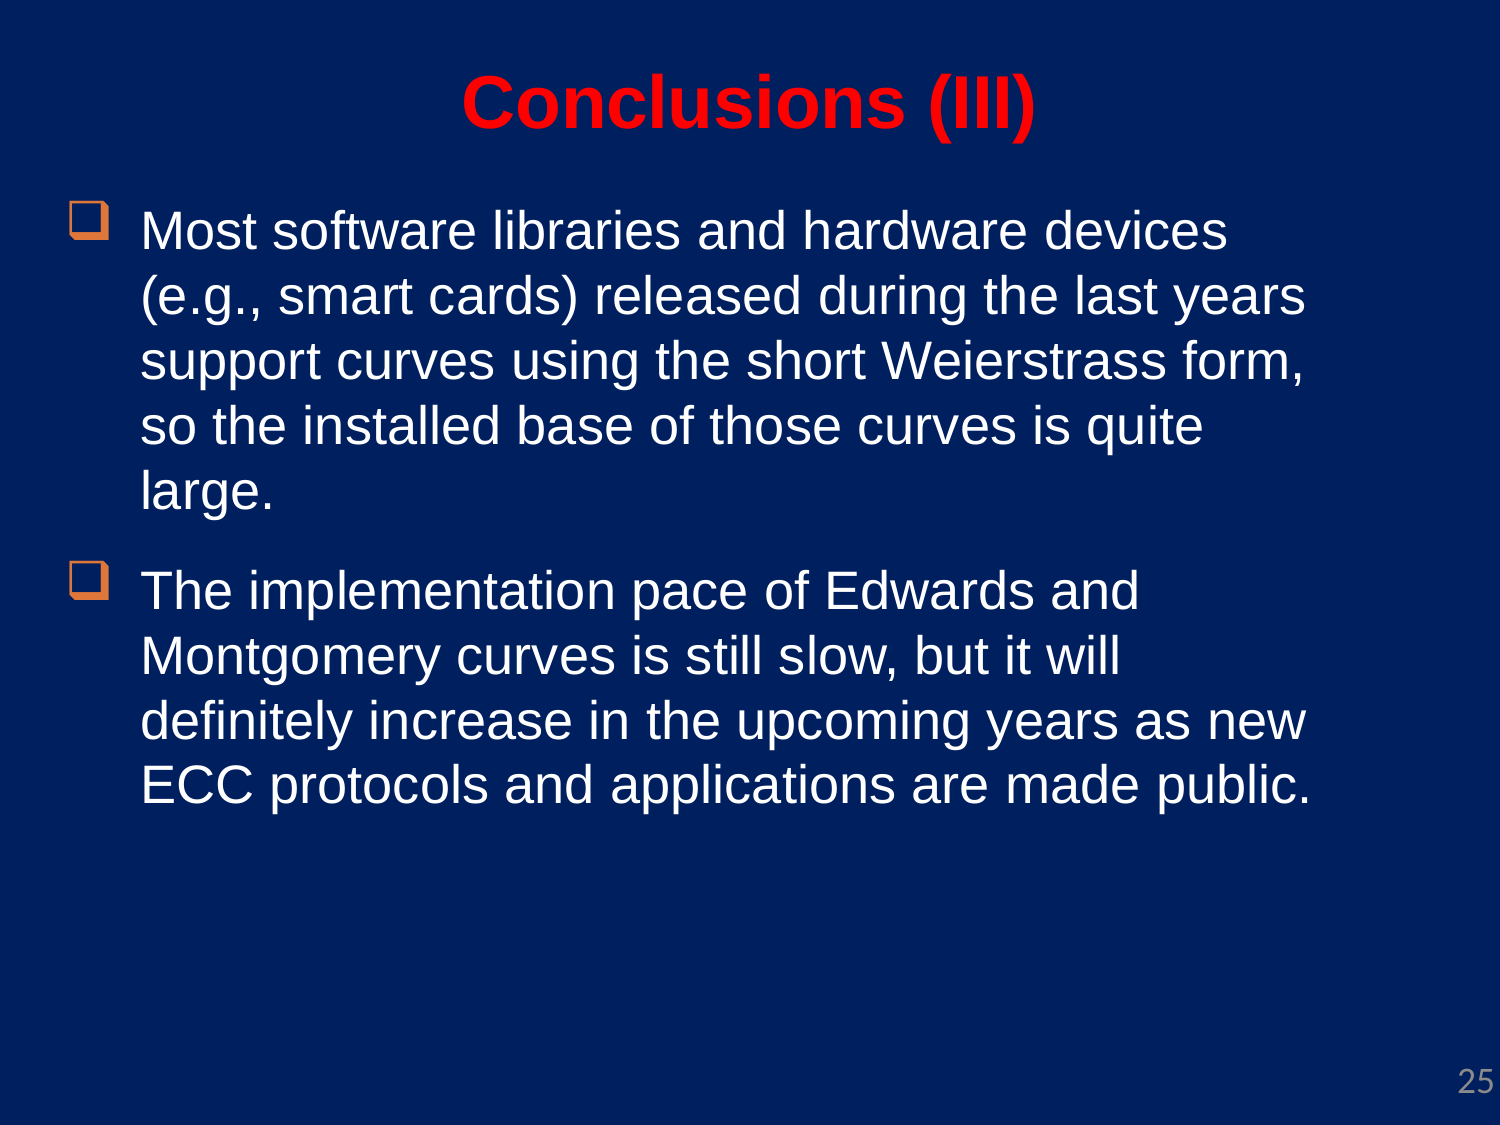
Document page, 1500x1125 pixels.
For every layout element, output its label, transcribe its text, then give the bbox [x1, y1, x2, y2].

list Most software libraries and hardware devices (e.g., smart cards) released during the last years support curves using the short Weierstrass form, so the installed base of those curves is quite large. The implementation pace of Edwards and Montgomery curves is still slow, but it will definitely increase in the upcoming years as new ECC protocols and applications are made public. [62, 195, 1475, 822]
text_box 25 [1432, 1056, 1495, 1102]
title Conclusions (III) [44, 53, 1456, 145]
